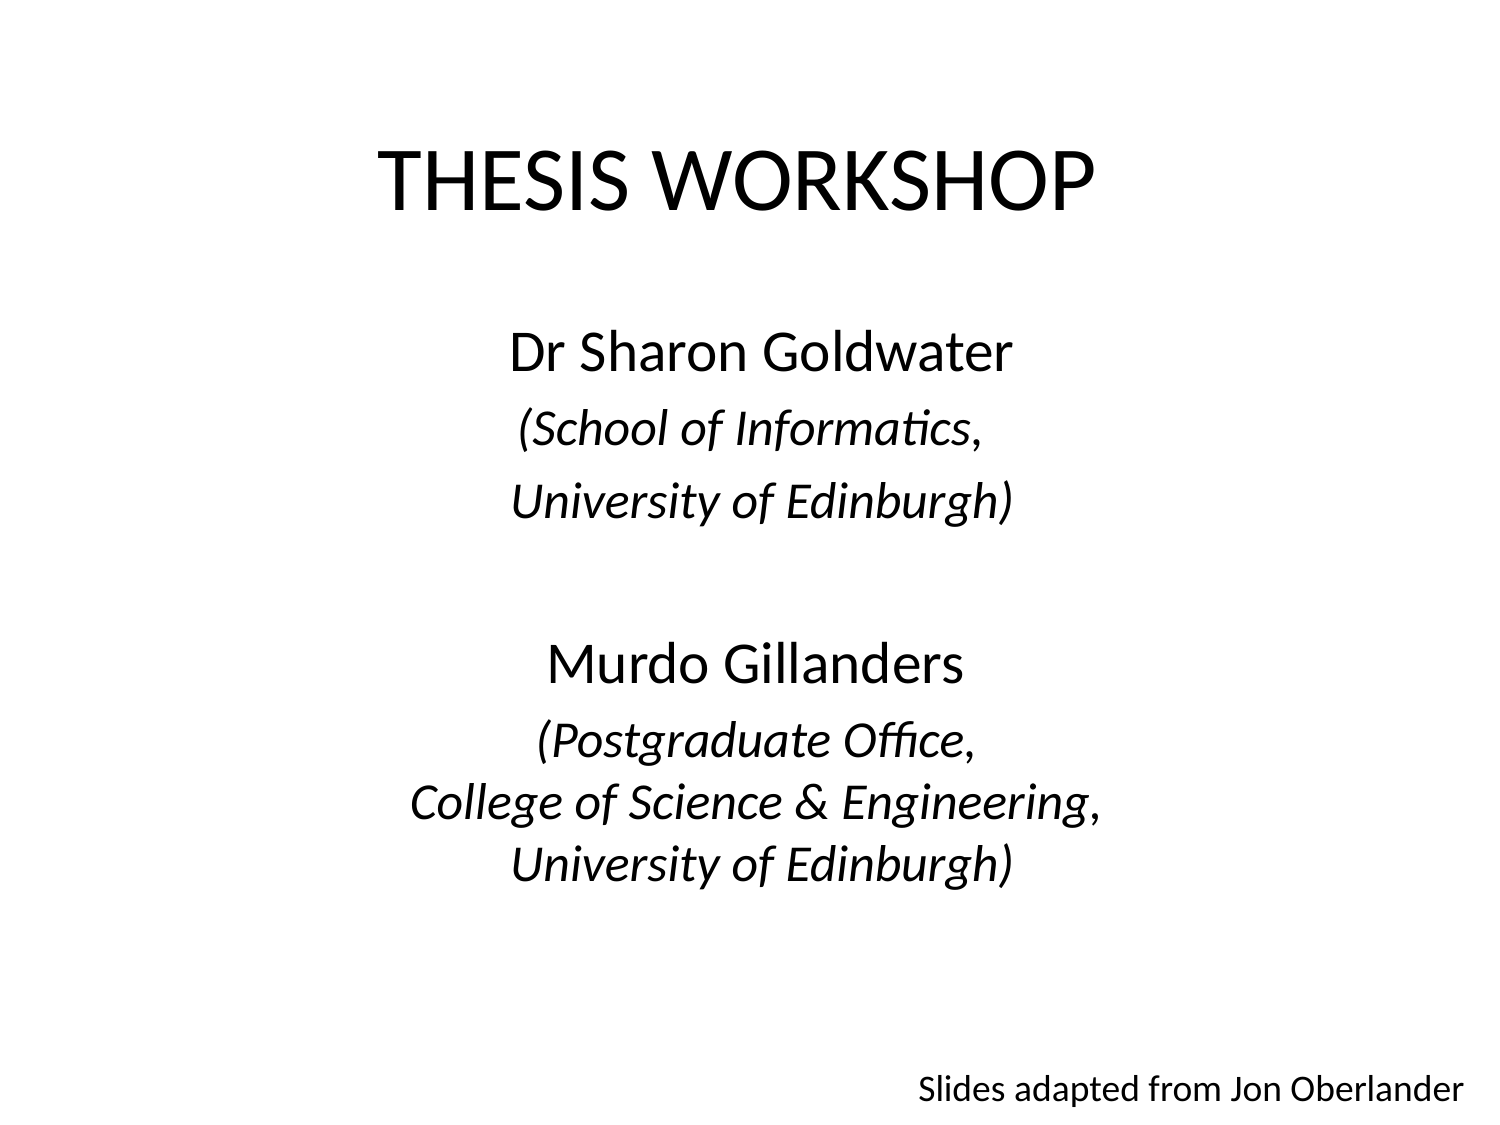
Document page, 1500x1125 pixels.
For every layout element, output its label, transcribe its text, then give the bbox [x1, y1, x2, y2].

title THESIS WORKSHOP [99, 79, 1375, 268]
subtitle Dr Sharon Goldwater (School of Informatics, University of Edinburgh) Murdo Gillanders (Postgraduate Office, College of Science & Engineering, University of Edinburgh) [137, 304, 1388, 905]
text_box Slides adapted from Jon Oberlander [903, 1056, 1500, 1117]
